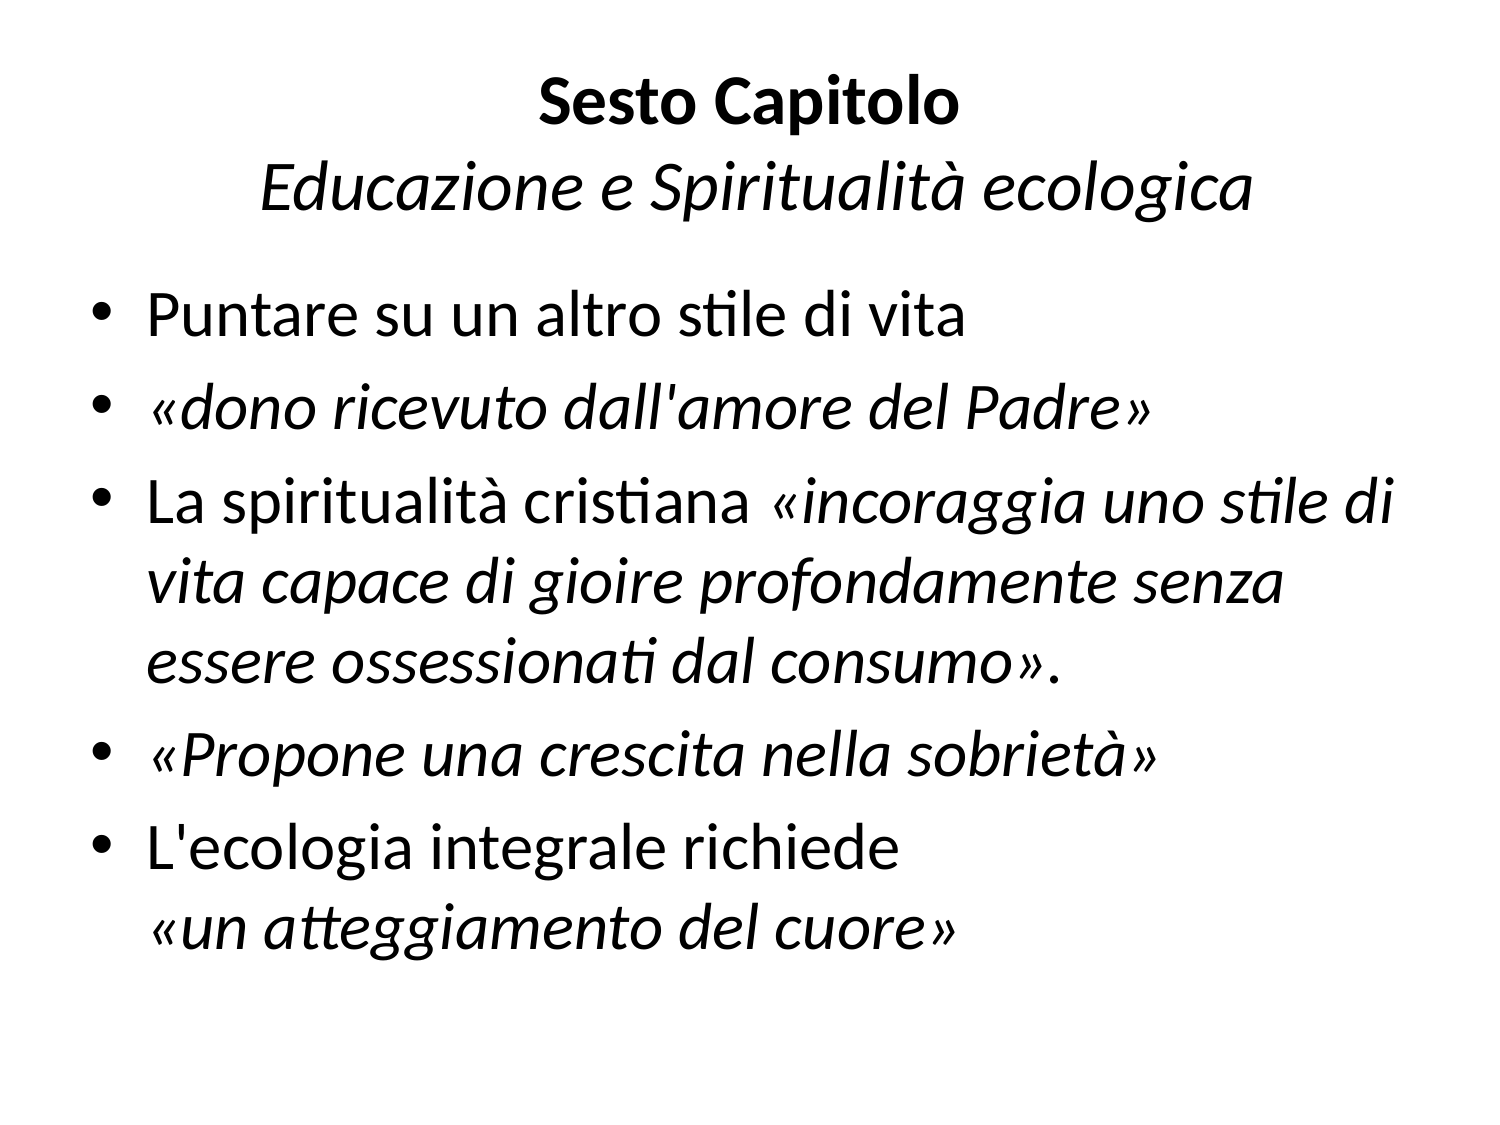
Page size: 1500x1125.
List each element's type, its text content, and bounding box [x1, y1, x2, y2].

title Sesto Capitolo Educazione e Spiritualità ecologica [75, 45, 1425, 233]
list Puntare su un altro stile di vita «dono ricevuto dall'amore del Padre» La spiritualità cristiana «incoraggia uno stile di vita capace di gioire profondamente senza essere ossessionati dal consumo». «Propone una crescita nella sobrietà» L'ecologia integrale richiede «un atteggiamento del cuore» [75, 262, 1425, 1005]
